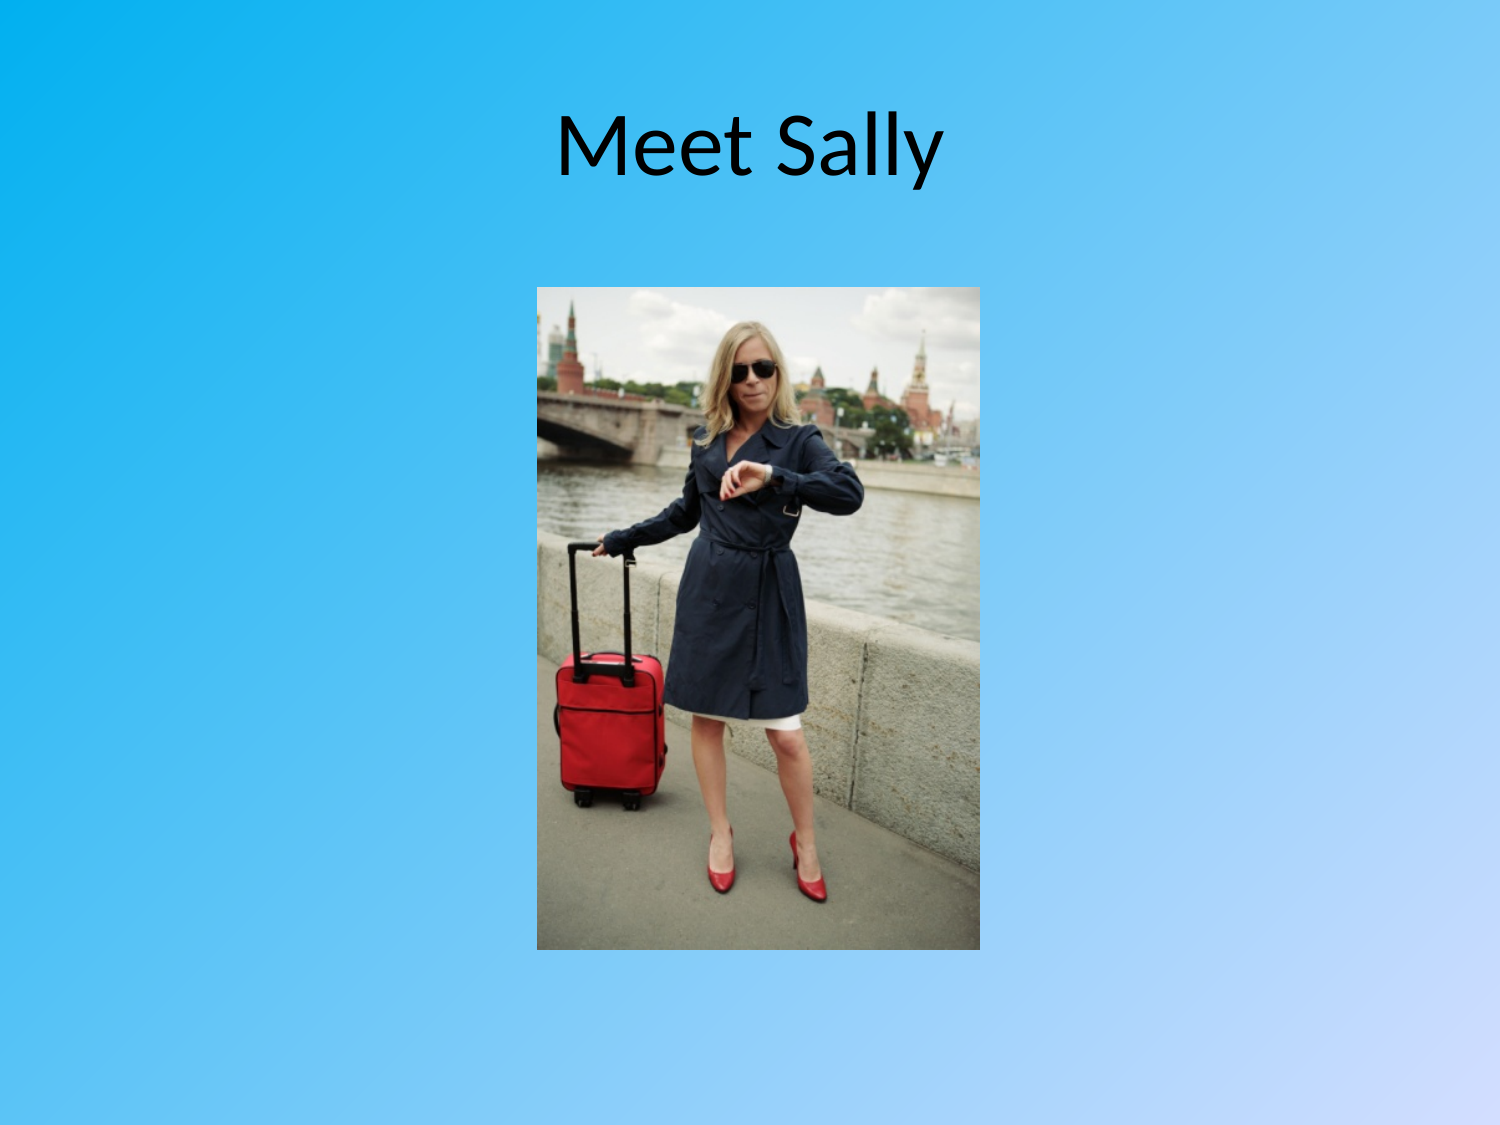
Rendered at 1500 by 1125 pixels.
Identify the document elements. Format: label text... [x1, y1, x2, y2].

title Meet Sally [74, 44, 1426, 233]
picture [537, 287, 980, 951]
